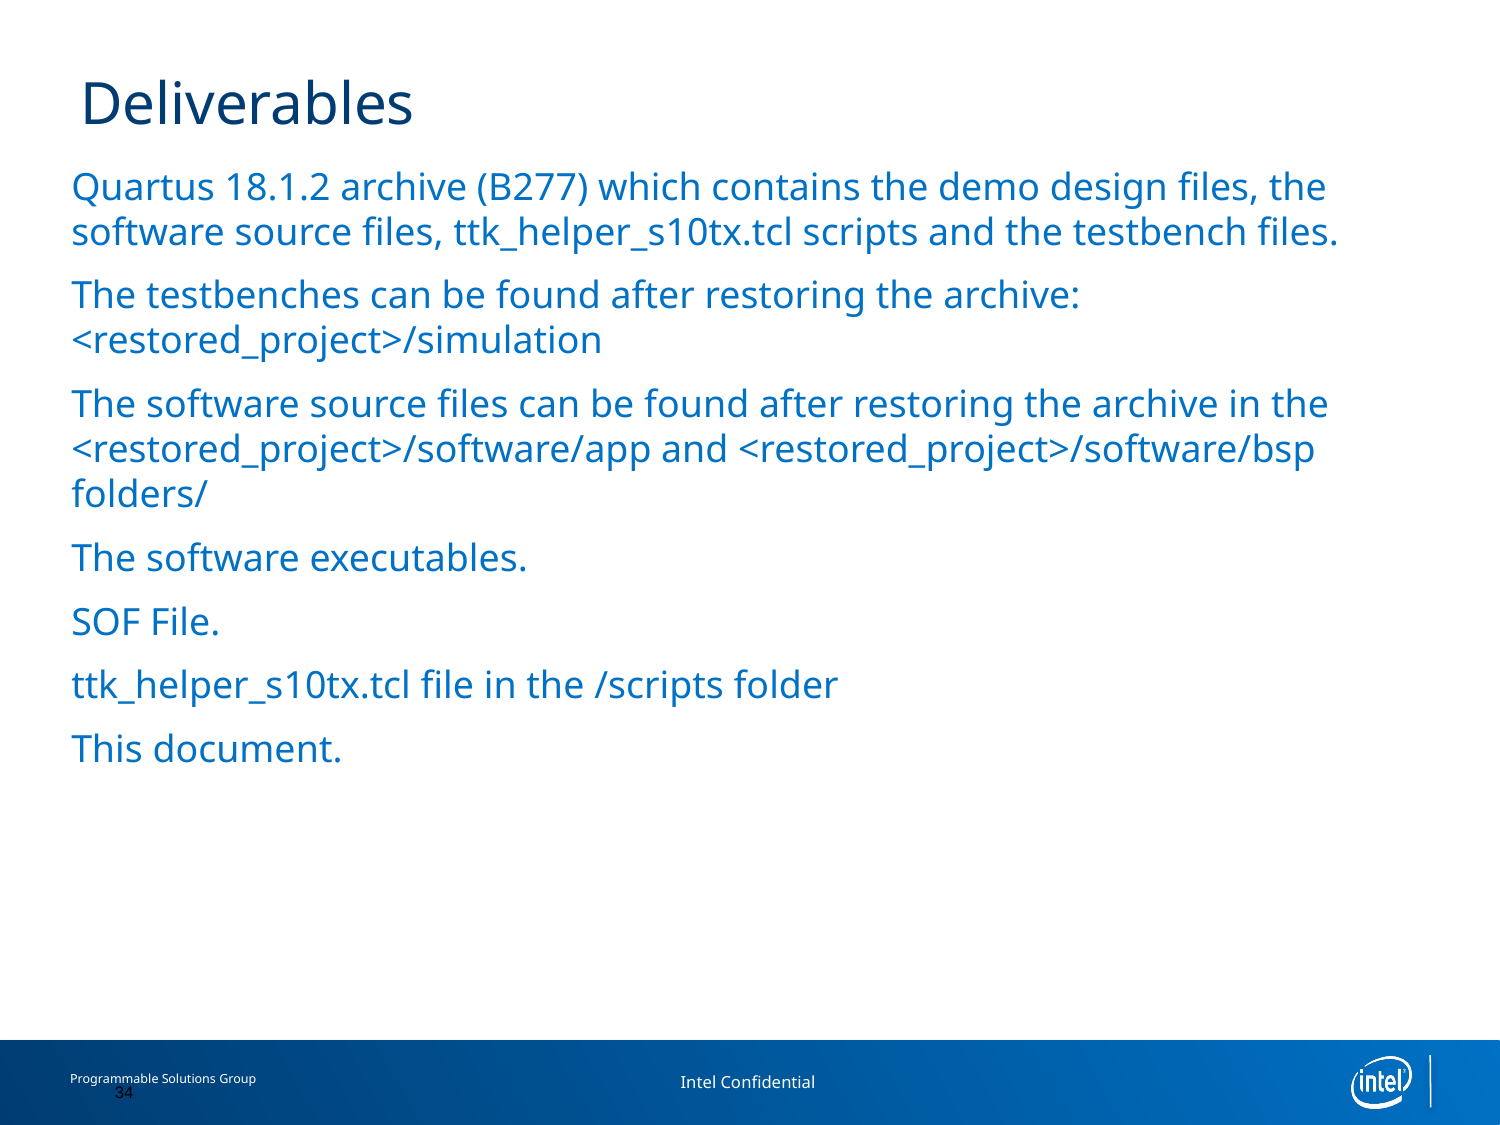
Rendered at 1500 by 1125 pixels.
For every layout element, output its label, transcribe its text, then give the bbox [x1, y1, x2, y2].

picture [1351, 1056, 1412, 1109]
slide_number 34 [19, 1069, 134, 1116]
list Quartus 18.1.2 archive (B277) which contains the demo design files, the software source files, ttk_helper_s10tx.tcl scripts and the testbench files. The testbenches can be found after restoring the archive: <restored_project>/simulation The software source files can be found after restoring the archive in the <restored_project>/software/app and <restored_project>/software/bsp folders/ The software executables. SOF File. ttk_helper_s10tx.tcl file in the /scripts folder This document. [71, 162, 1452, 965]
title Deliverables [80, 65, 1458, 194]
